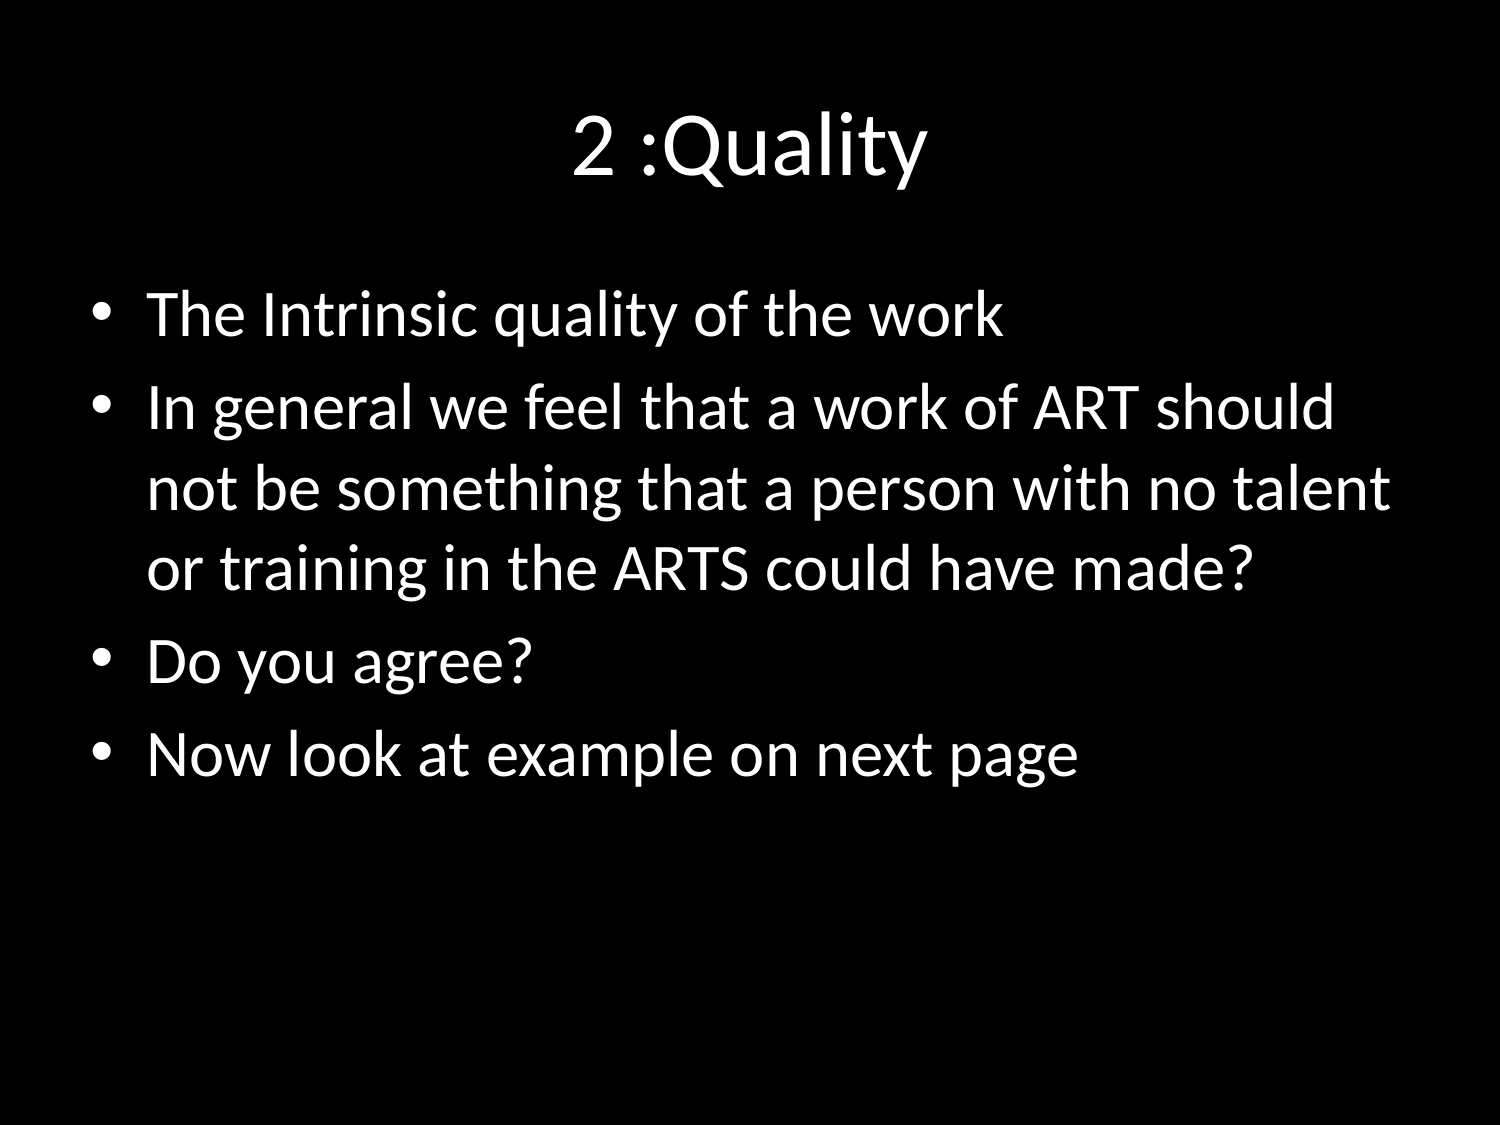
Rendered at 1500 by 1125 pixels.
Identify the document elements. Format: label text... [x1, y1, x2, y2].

title 2 :Quality [75, 45, 1425, 233]
list The Intrinsic quality of the work In general we feel that a work of ART should not be something that a person with no talent or training in the ARTS could have made? Do you agree? Now look at example on next page [75, 262, 1425, 1005]
